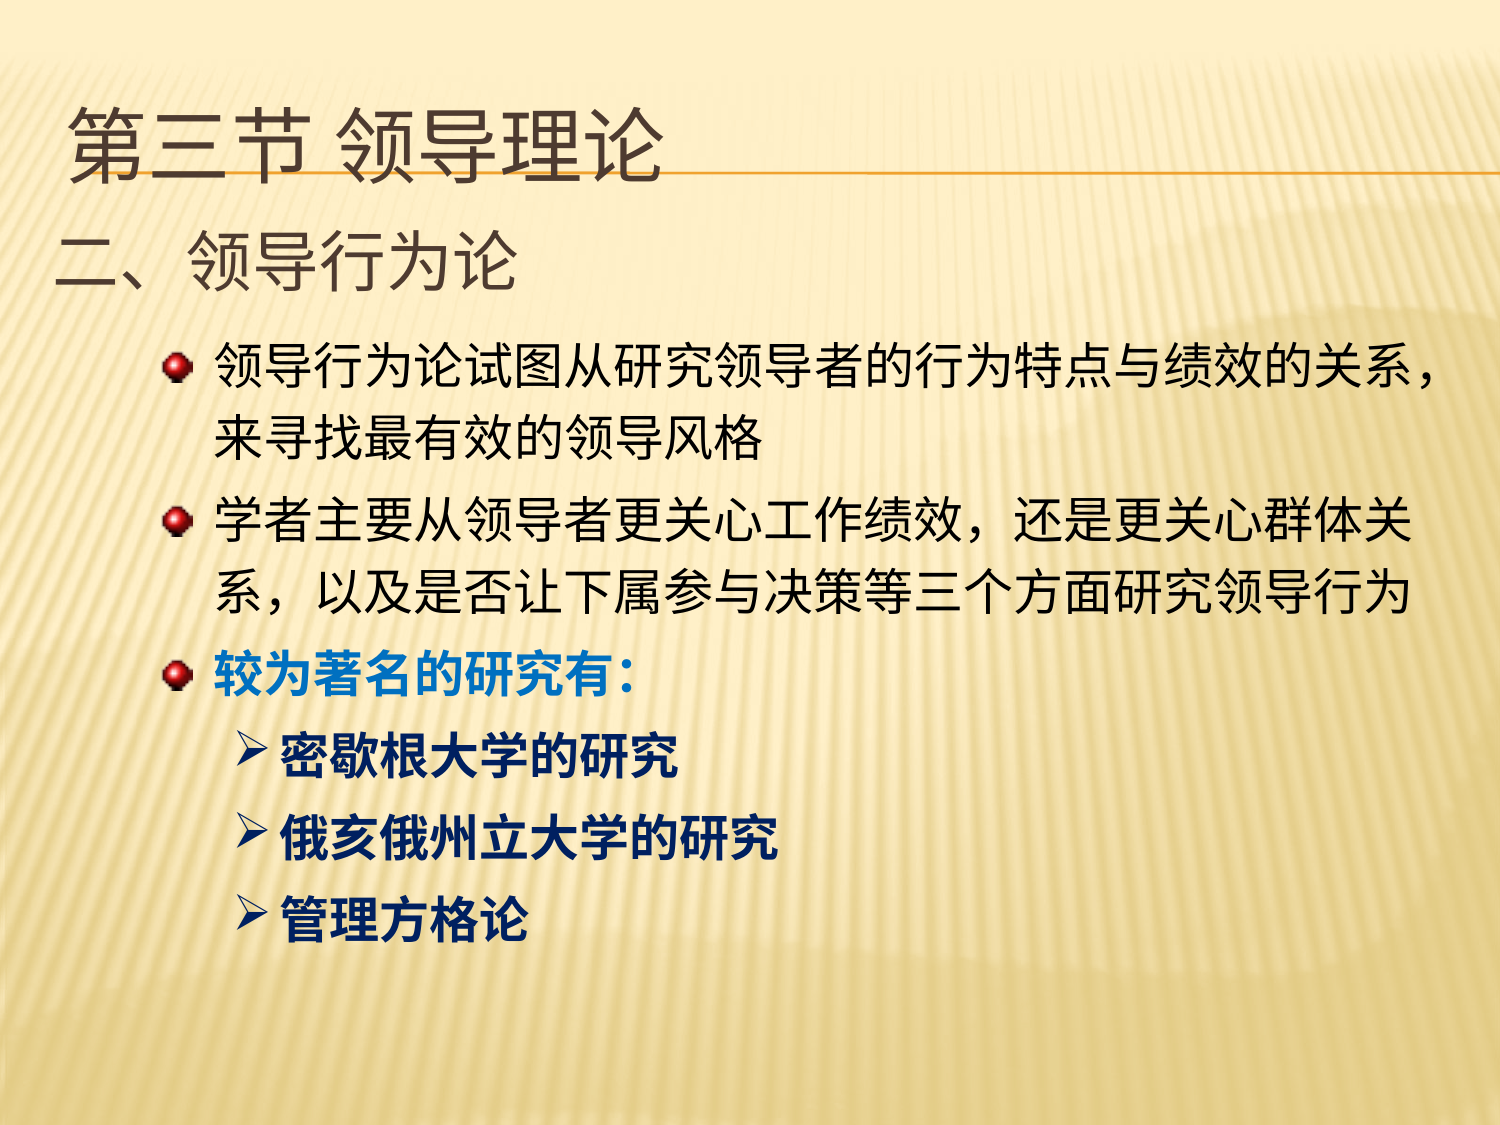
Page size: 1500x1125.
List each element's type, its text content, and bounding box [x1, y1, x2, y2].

picture [157, 347, 193, 383]
picture [157, 501, 193, 537]
list 二、领导行为论 [37, 212, 1463, 316]
text_box 领导行为论试图从研究领导者的行为特点与绩效的关系，来寻找最有效的领导风格 学者主要从领导者更关心工作绩效，还是更关心群体关系，以及是否让下属参与决策等三个方面研究领导行为 较为著名的研究有： 密歇根大学的研究 俄亥俄州立大学的研究 管理方格论 [142, 315, 1439, 980]
title 第三节 领导理论 [50, 75, 1475, 213]
picture [157, 655, 193, 691]
